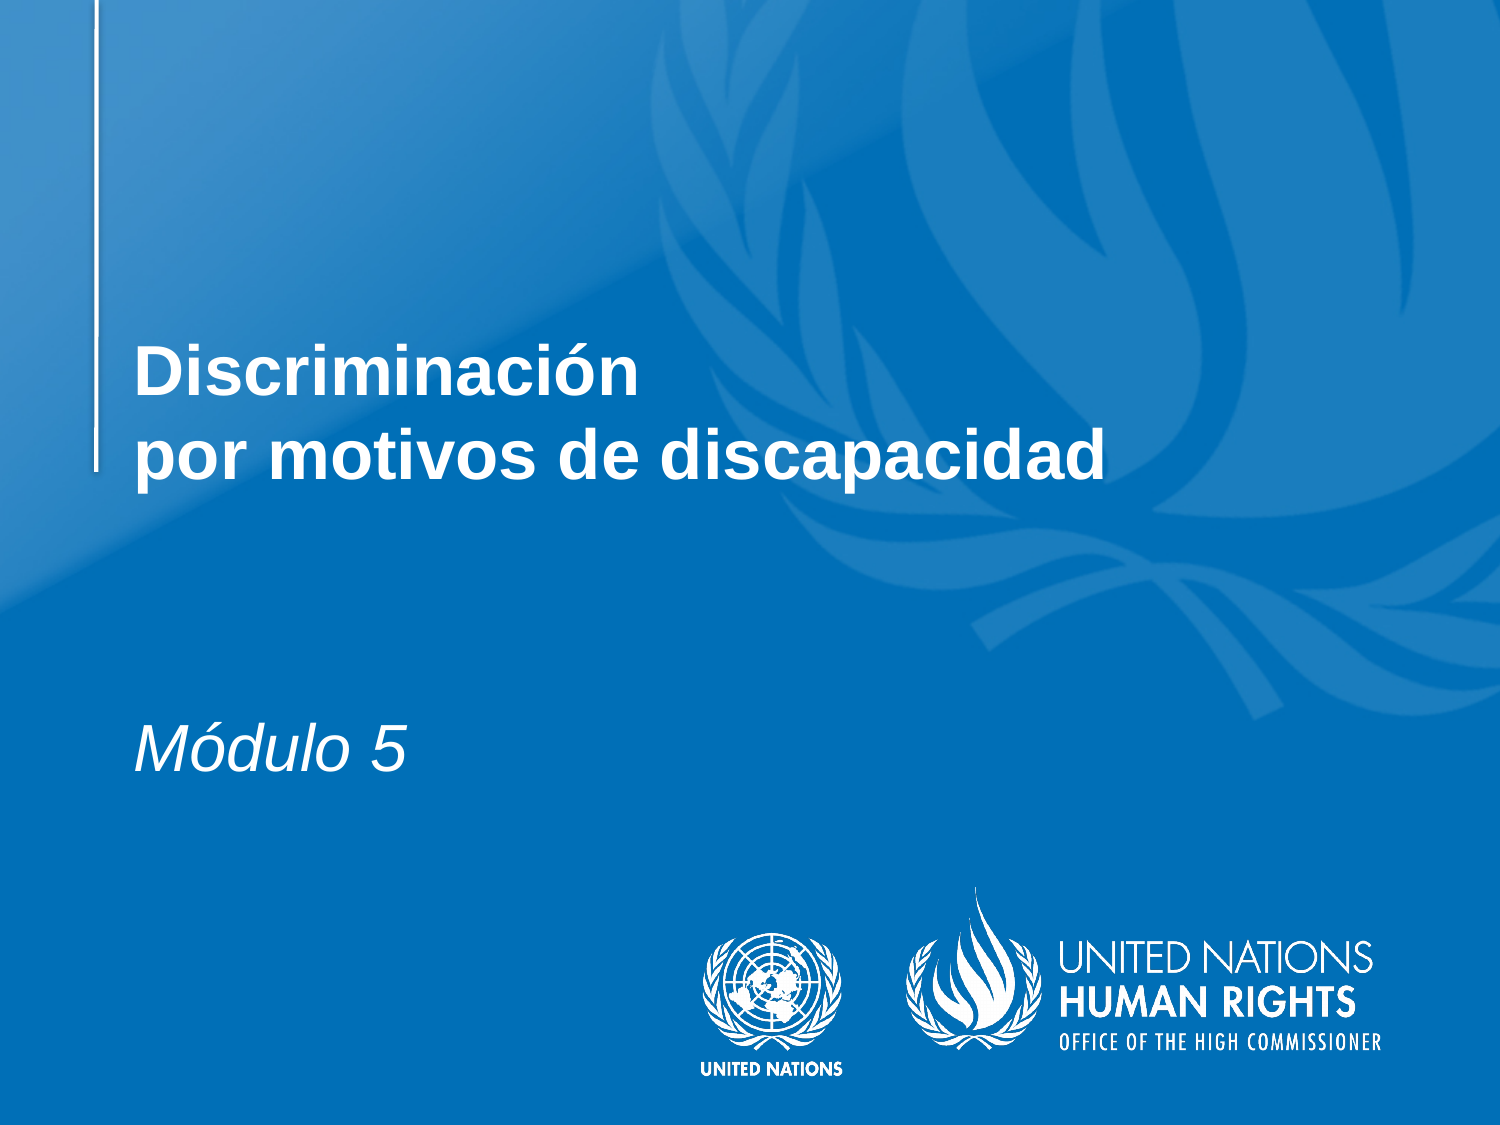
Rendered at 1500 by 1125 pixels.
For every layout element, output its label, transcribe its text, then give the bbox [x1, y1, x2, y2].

subtitle Módulo 5 [118, 696, 1200, 858]
title Discriminación por motivos de discapacidad [118, 316, 1325, 506]
picture [0, 0, 1500, 1125]
